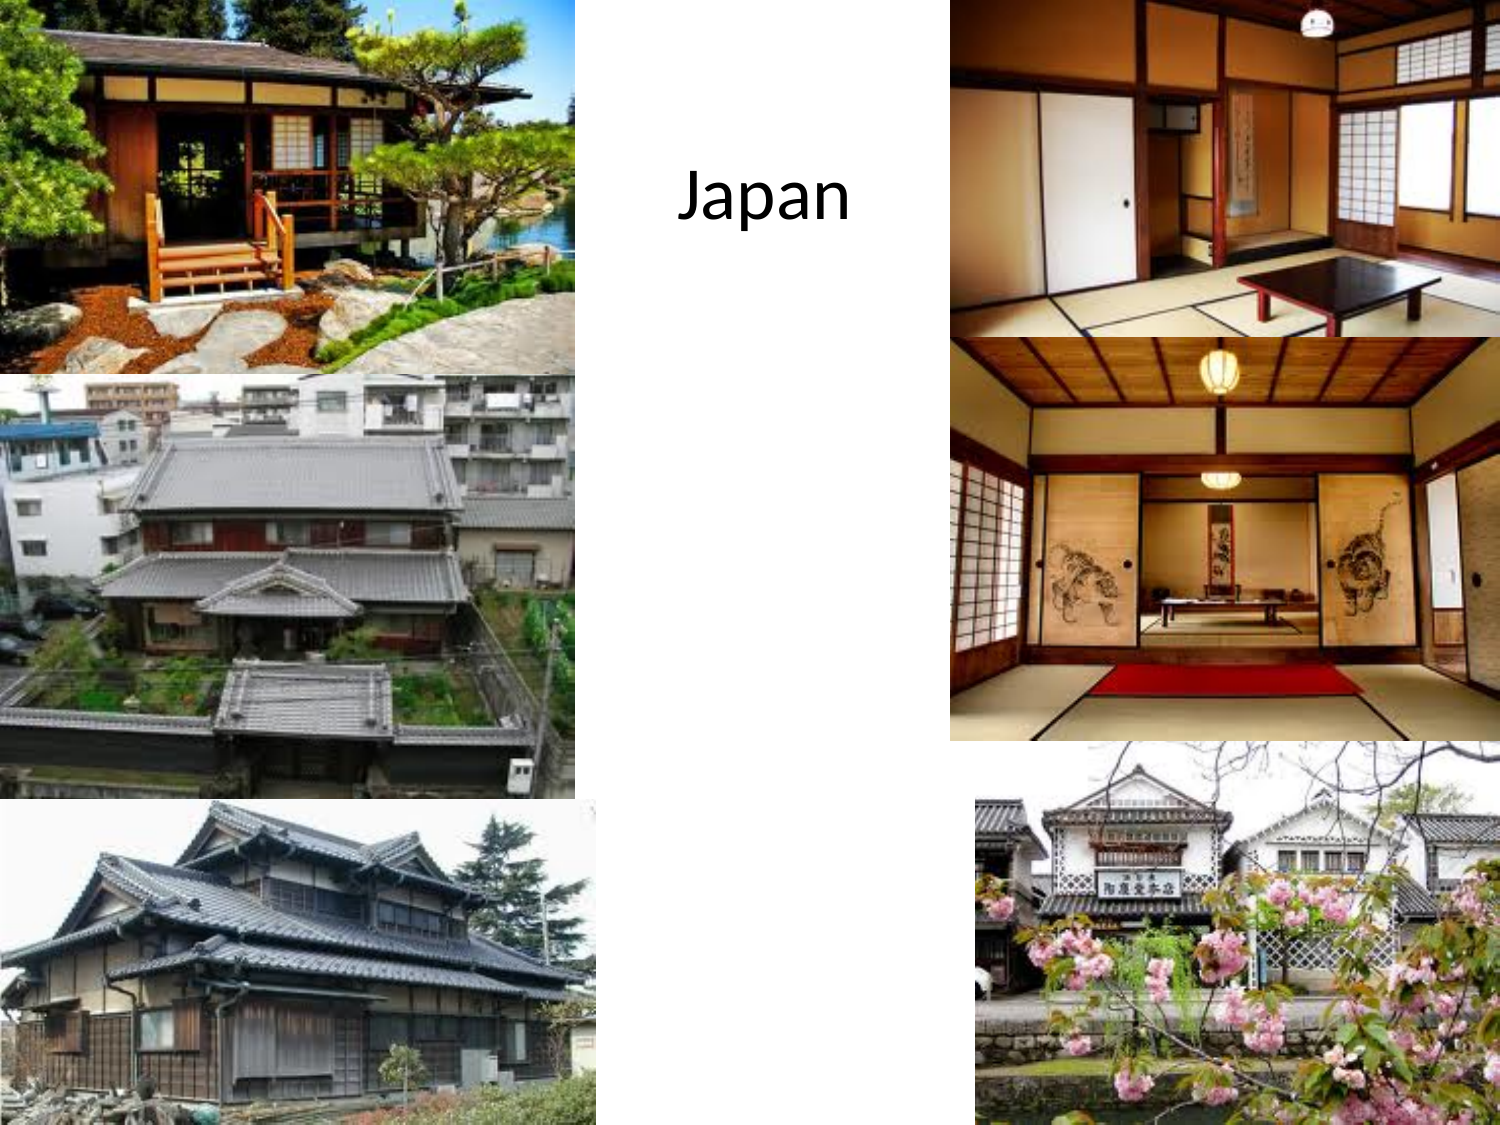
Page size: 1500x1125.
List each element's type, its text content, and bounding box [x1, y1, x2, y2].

text_box Japan [662, 137, 900, 243]
picture [949, 0, 1500, 1125]
picture [0, 0, 596, 1125]
